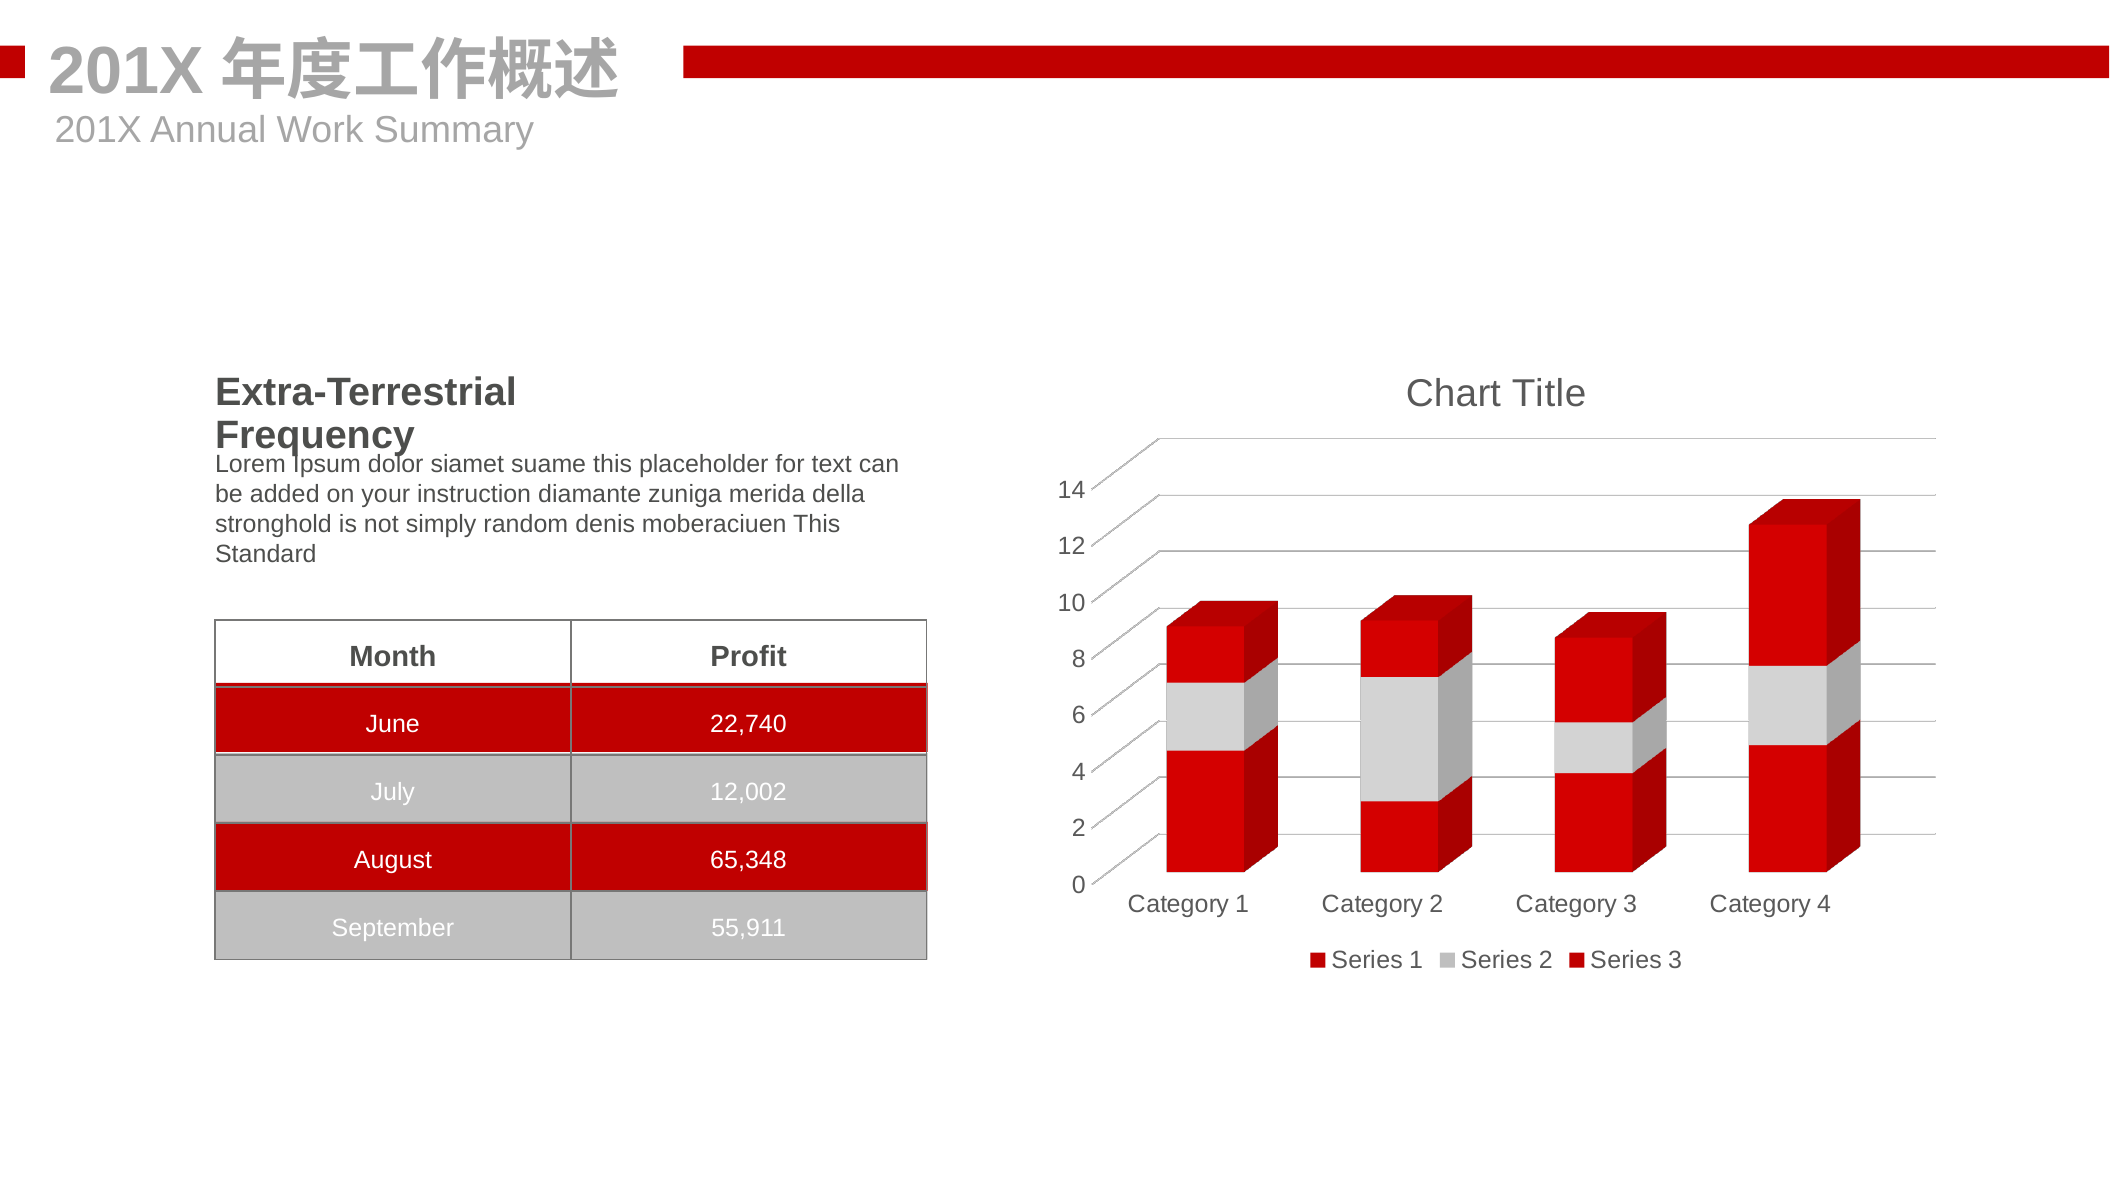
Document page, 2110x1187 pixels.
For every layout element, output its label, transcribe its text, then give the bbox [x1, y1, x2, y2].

chart [1035, 337, 1958, 980]
table_cell July [216, 756, 570, 822]
table_cell 55,911 [572, 892, 926, 959]
text_box [0, 45, 26, 79]
text_box Extra-Terrestrial Frequency [215, 388, 729, 441]
table_cell 65,348 [572, 824, 926, 890]
text_box 201X年度工作概述 [48, 26, 621, 107]
table_cell 22,740 [572, 688, 926, 754]
text_box 201X Annual Work Summary [54, 104, 535, 150]
text_box [682, 45, 2110, 79]
table_cell September [216, 892, 570, 959]
table_cell 12,002 [572, 756, 926, 822]
text_box Lorem Ipsum dolor siamet suame this placeholder for text can be added on your instruction diamante zuniga merida della stronghold is not simply random denis moberaciuen This Standard [215, 447, 928, 569]
table_cell August [216, 824, 570, 890]
table_header Profit [572, 621, 926, 686]
table_cell June [216, 688, 570, 754]
table_header Month [216, 621, 570, 686]
